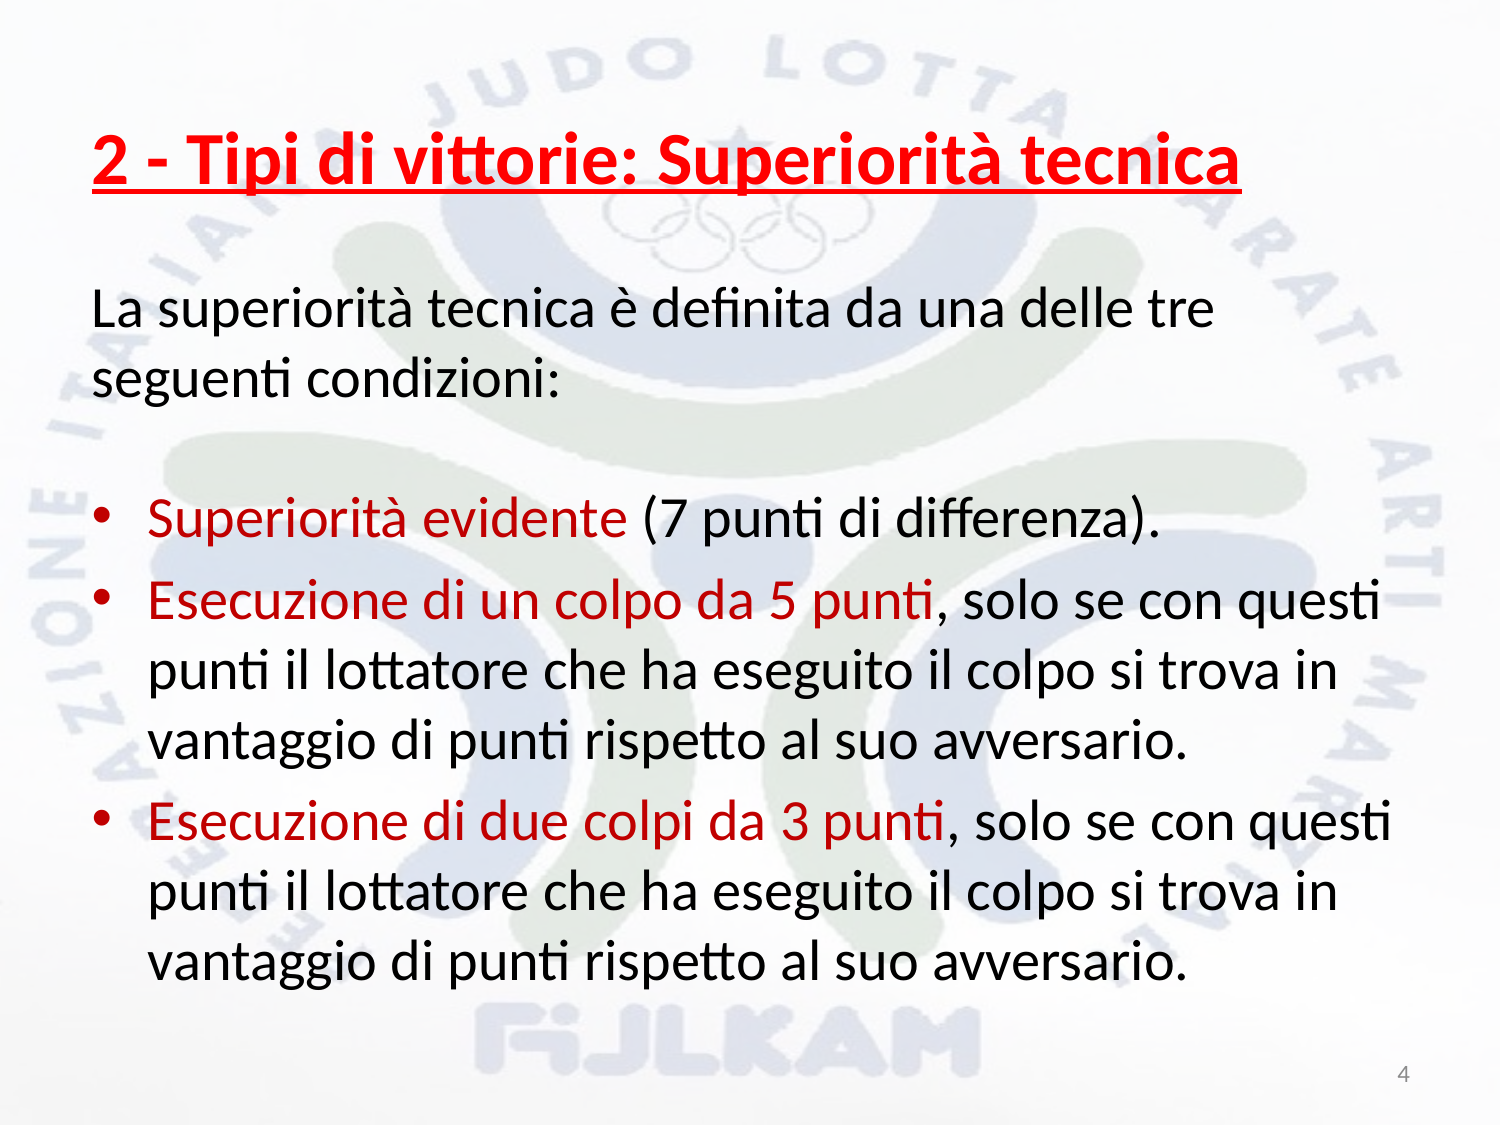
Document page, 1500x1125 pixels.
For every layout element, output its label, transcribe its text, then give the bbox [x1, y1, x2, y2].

list 2 - Tipi di vittorie: Superiorità tecnica La superiorità tecnica è definita da una delle tre seguenti condizioni: Superiorità evidente (7 punti di differenza). Esecuzione di un colpo da 5 punti, solo se con questi punti il lottatore che ha eseguito il colpo si trova in vantaggio di punti rispetto al suo avversario. Esecuzione di due colpi da 3 punti, solo se con questi punti il lottatore che ha eseguito il colpo si trova in vantaggio di punti rispetto al suo avversario. [76, 101, 1427, 1047]
slide_number 4 [1074, 1042, 1425, 1103]
